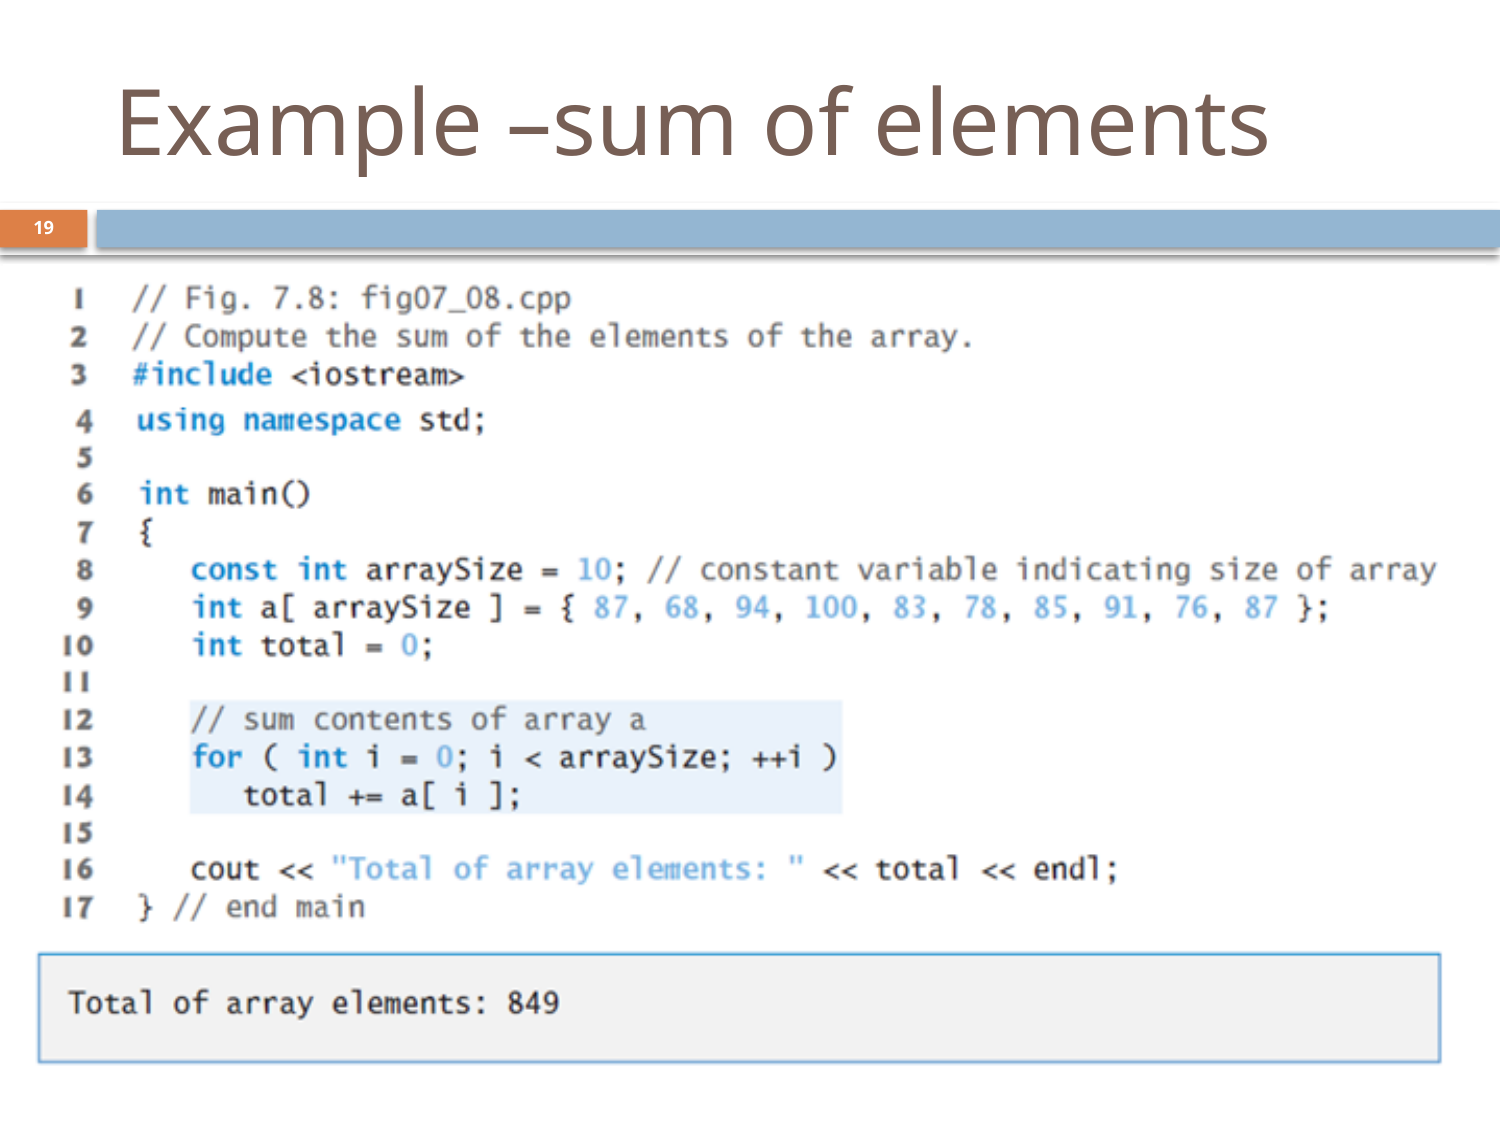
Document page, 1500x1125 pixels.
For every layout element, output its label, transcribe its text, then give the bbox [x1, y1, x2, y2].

title Example –sum of elements [99, 37, 1438, 201]
slide_number 19 [0, 208, 88, 249]
picture [2, 264, 1486, 1083]
